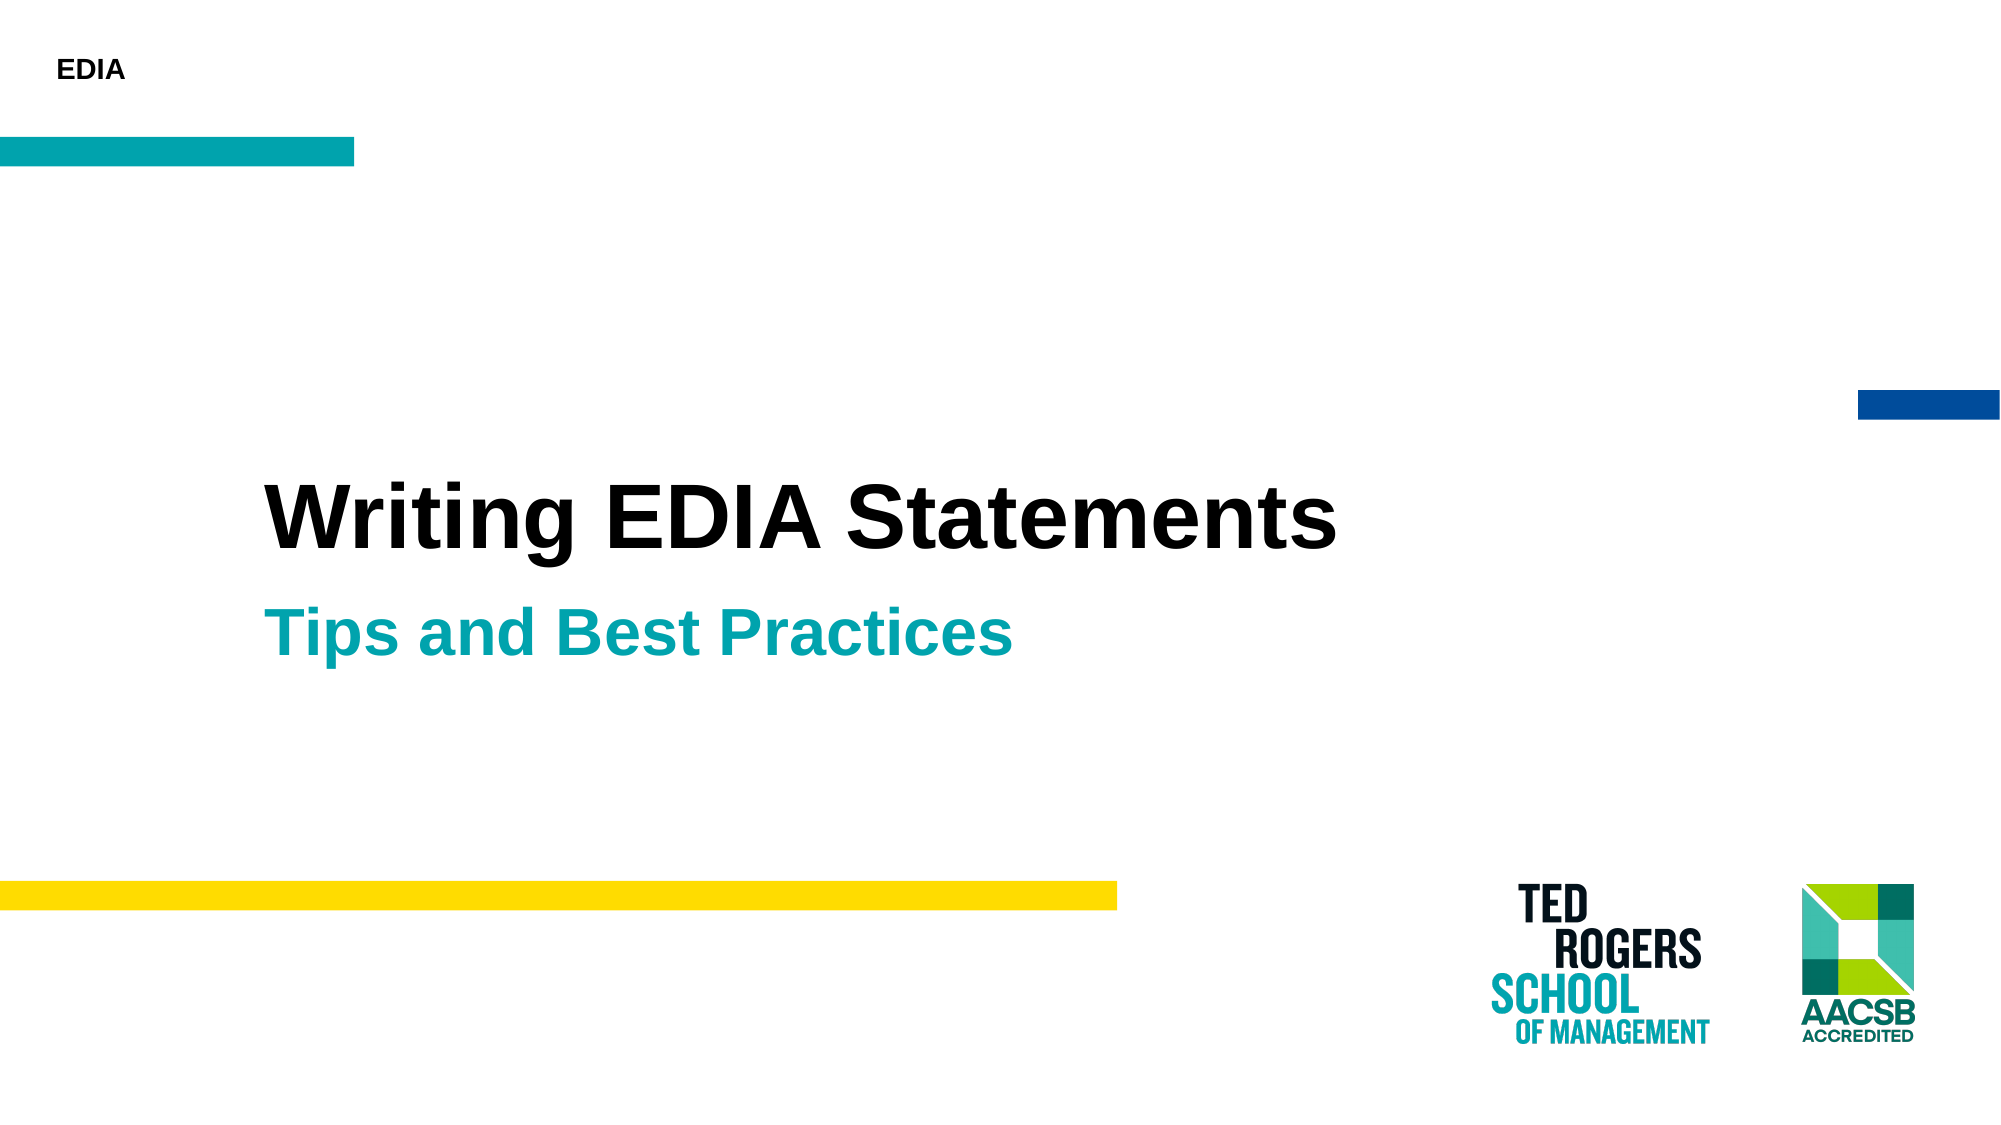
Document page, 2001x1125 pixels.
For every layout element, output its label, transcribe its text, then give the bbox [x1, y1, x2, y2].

picture [1801, 884, 1915, 1043]
subtitle EDIA [41, 47, 367, 122]
title Writing EDIA Statements [249, 184, 1750, 576]
picture [1427, 822, 1774, 1116]
subtitle Tips and Best Practices [249, 590, 1750, 863]
